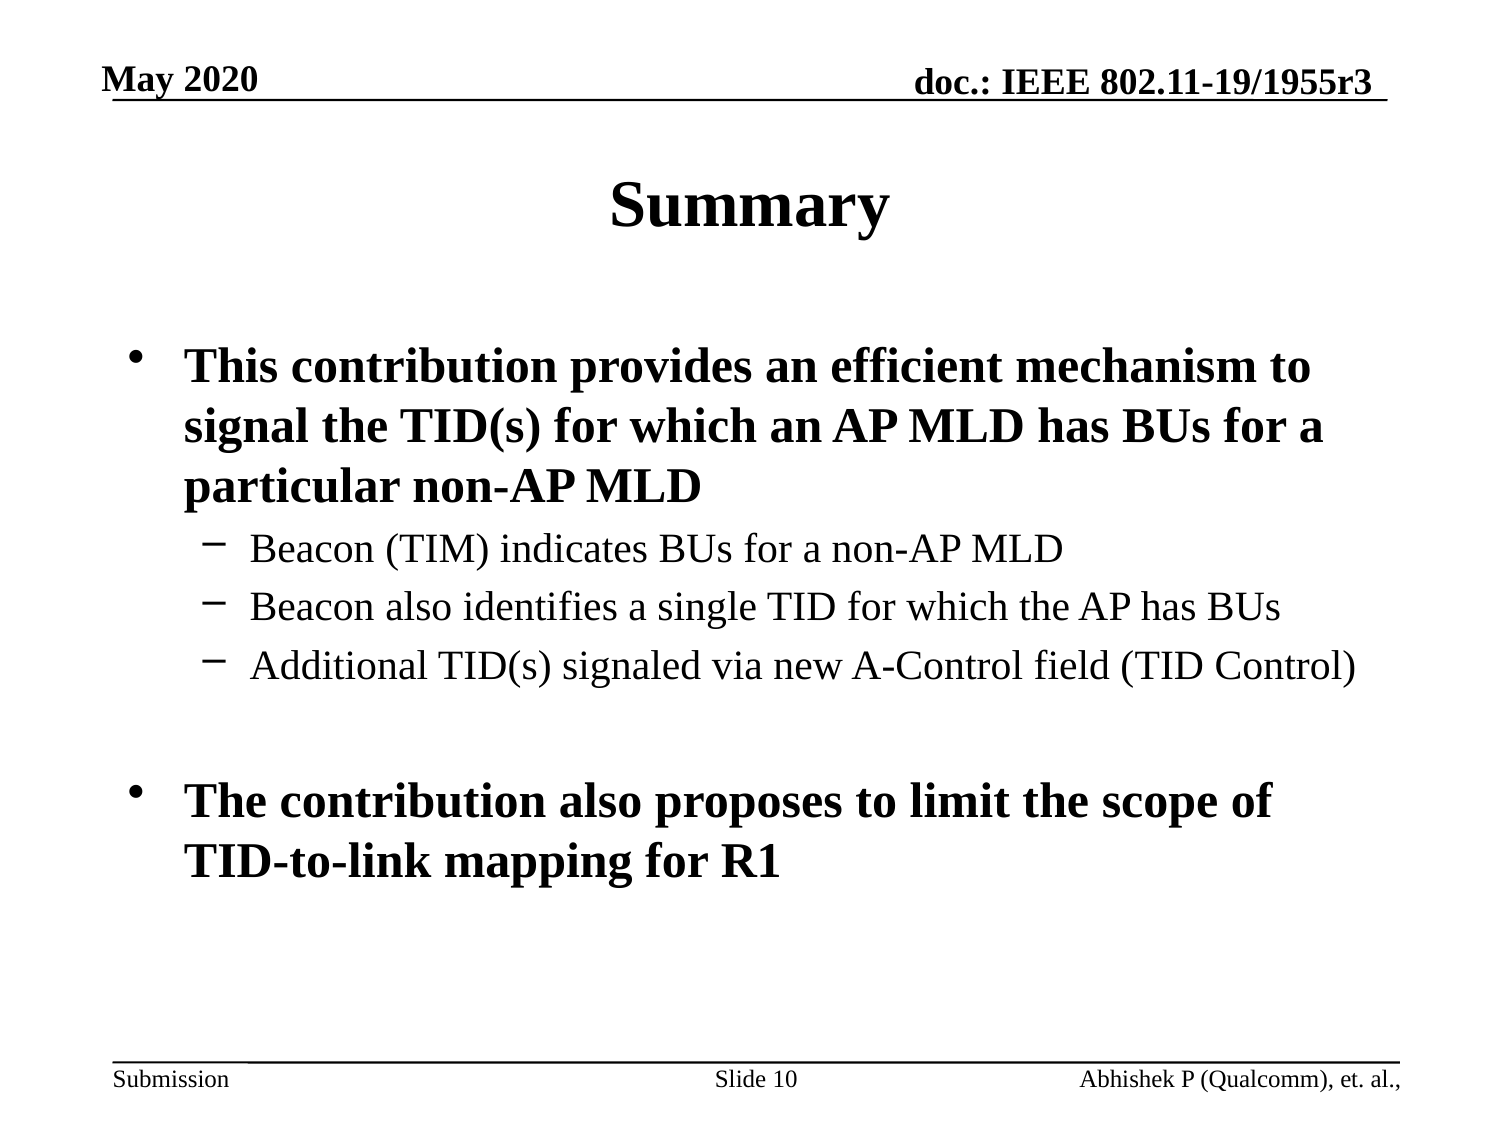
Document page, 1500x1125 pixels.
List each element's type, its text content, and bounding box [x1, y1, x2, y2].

slide_number Slide 10 [712, 1061, 801, 1093]
footer Abhishek P (Qualcomm), et. al., [949, 1061, 1402, 1093]
title Summary [112, 112, 1388, 288]
list This contribution provides an efficient mechanism to signal the TID(s) for which an AP MLD has BUs for a particular non-AP MLD Beacon (TIM) indicates BUs for a non-AP MLD Beacon also identifies a single TID for which the AP has BUs Additional TID(s) signaled via new A-Control field (TID Control) The contribution also proposes to limit the scope of TID-to-link mapping for R1 [112, 324, 1388, 1001]
